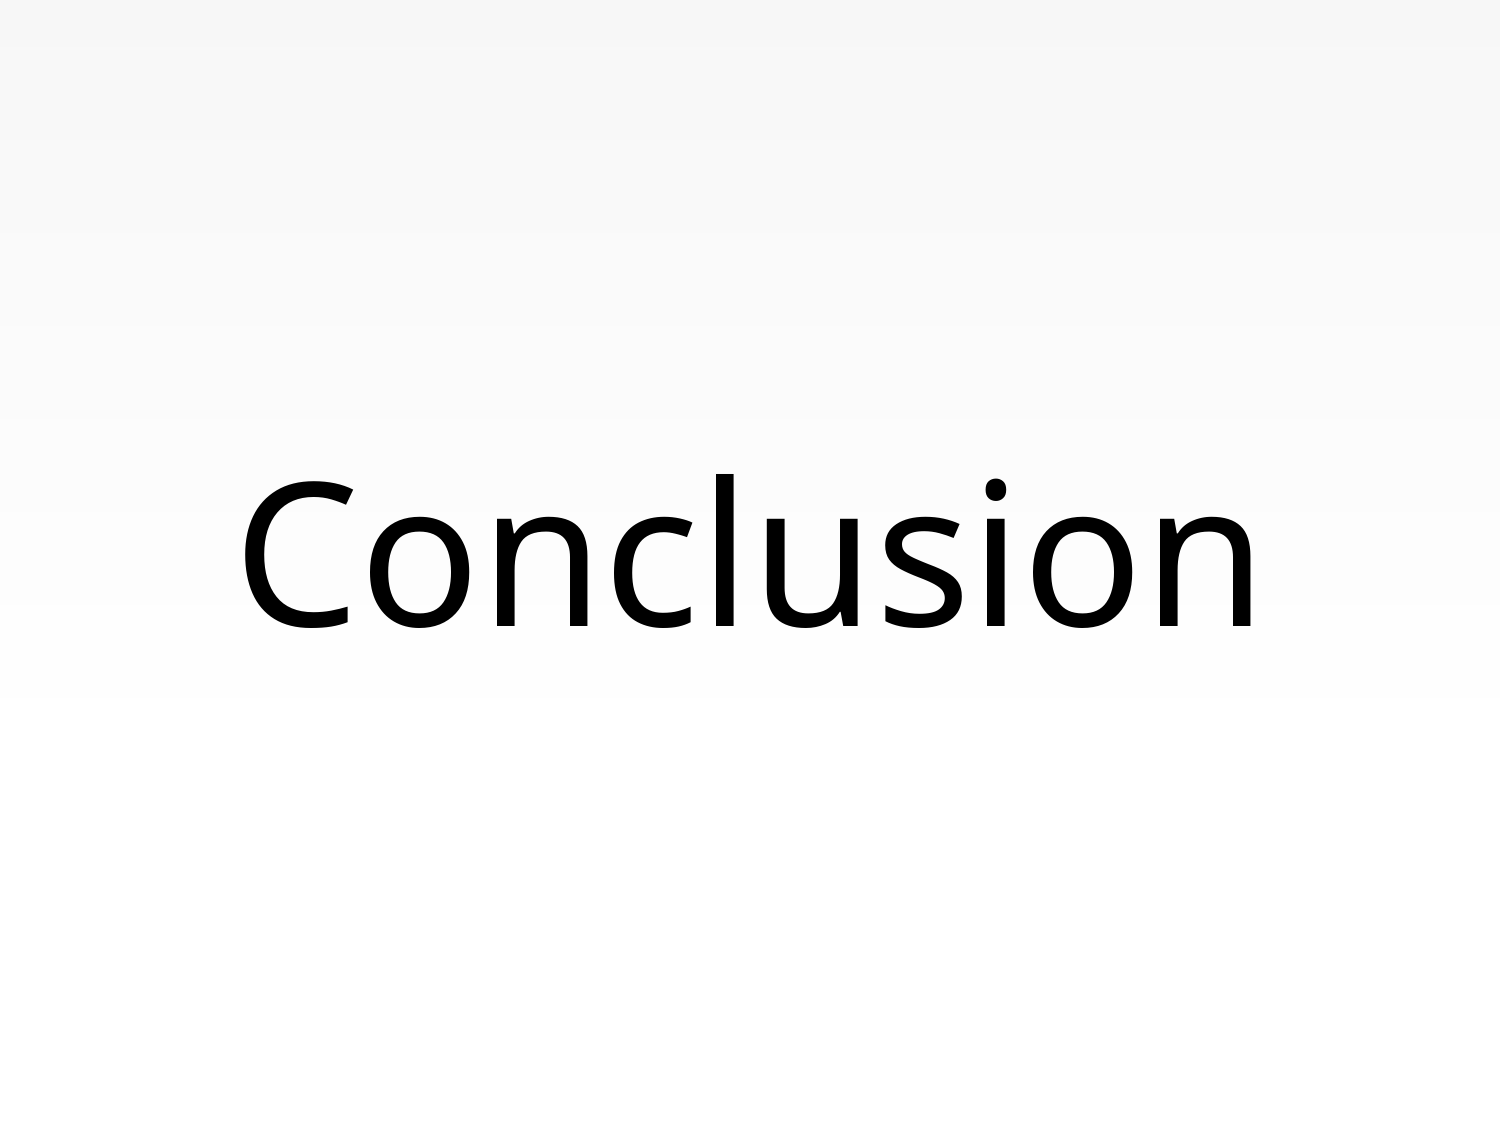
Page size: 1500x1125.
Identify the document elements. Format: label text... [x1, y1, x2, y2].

text_box Conclusion [74, 45, 1425, 1047]
